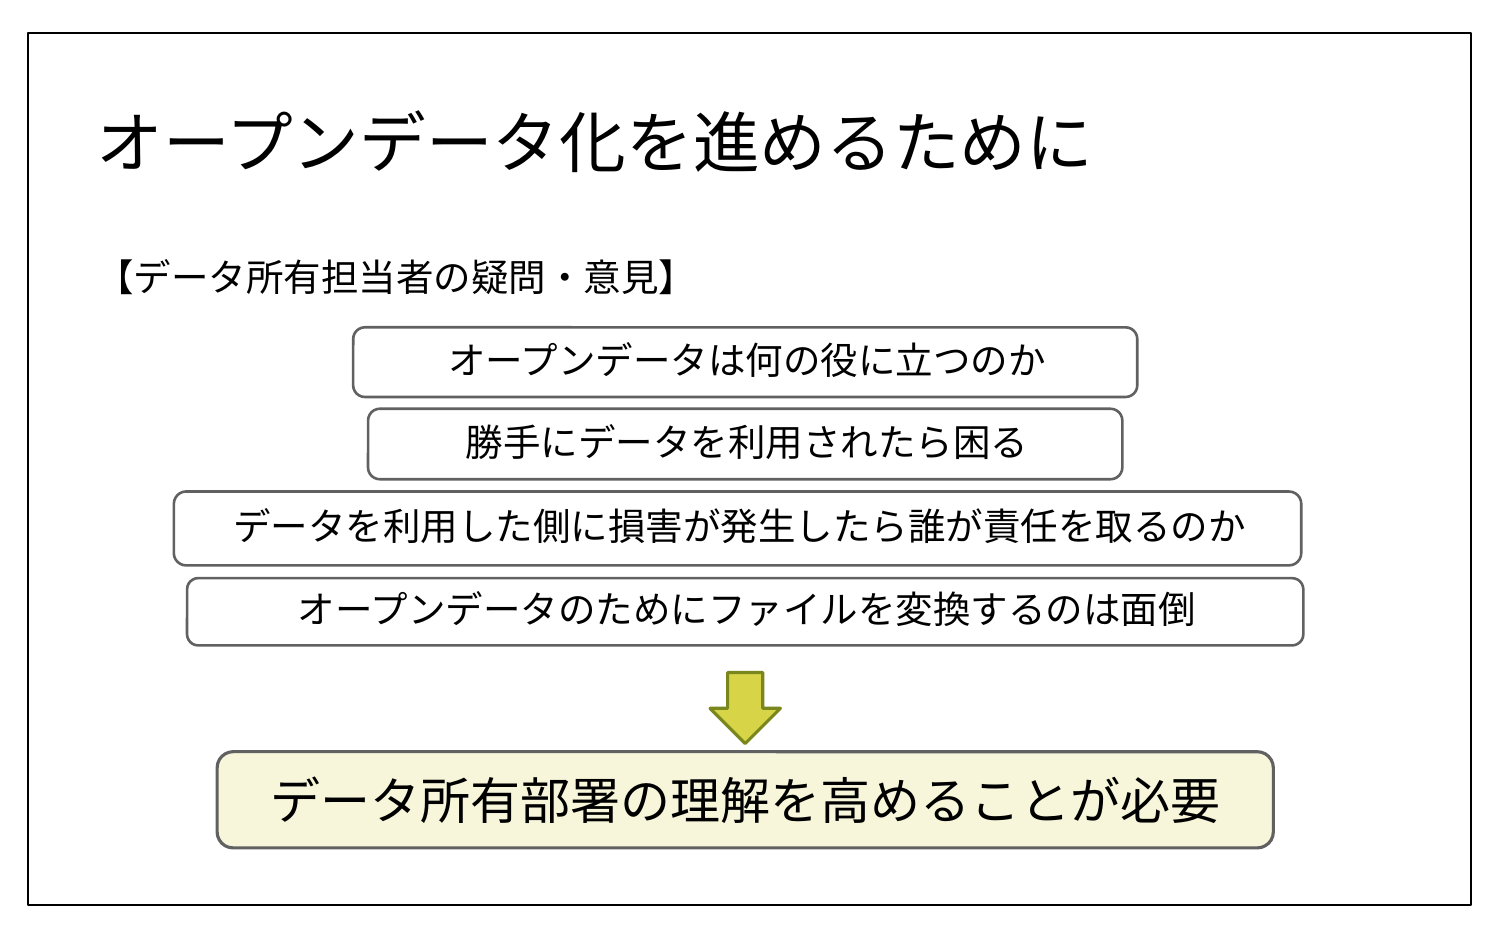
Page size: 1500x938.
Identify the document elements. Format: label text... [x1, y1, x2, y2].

text_box データ所有部署の理解を高めることが必要 [215, 753, 1275, 850]
title オープンデータ化を進めるために [81, 53, 1297, 239]
slide_number 9 [1332, 856, 1462, 907]
text_box 【データ所有担当者の疑問・意見】 [81, 247, 763, 287]
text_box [80, 288, 1410, 744]
